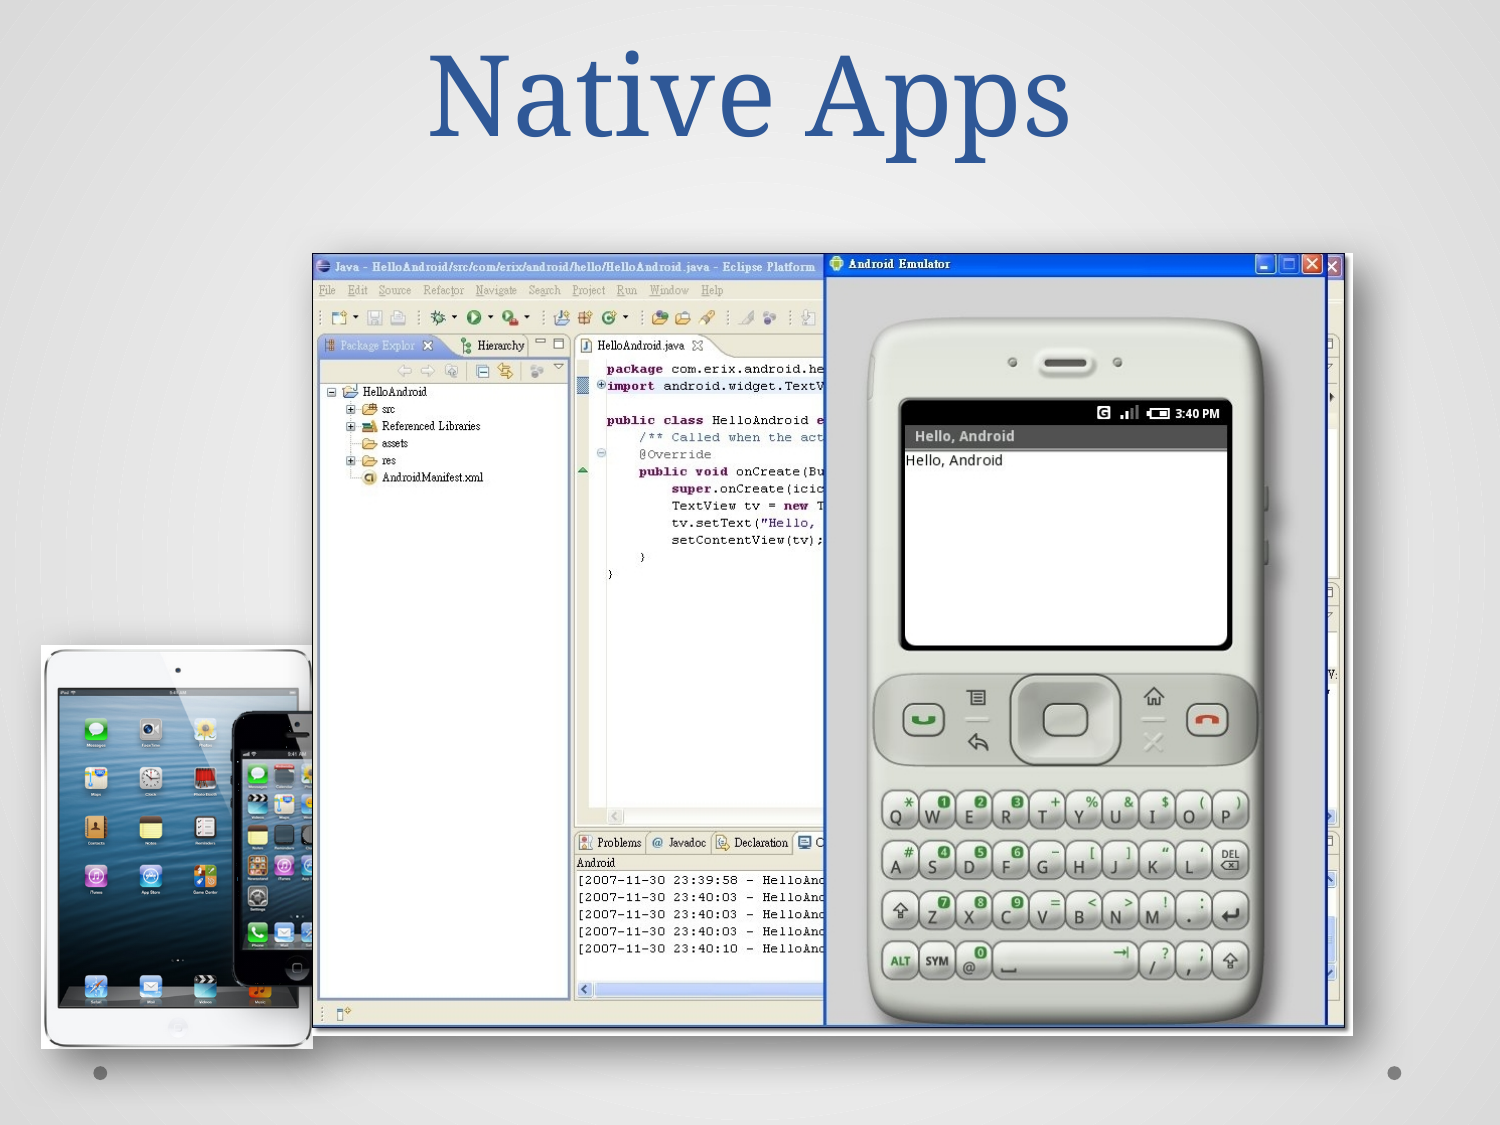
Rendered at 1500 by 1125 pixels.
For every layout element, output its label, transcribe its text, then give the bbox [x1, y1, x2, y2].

picture [312, 252, 1353, 1036]
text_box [29, 228, 514, 633]
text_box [41, 644, 532, 1049]
title Native Apps [0, 0, 1500, 167]
